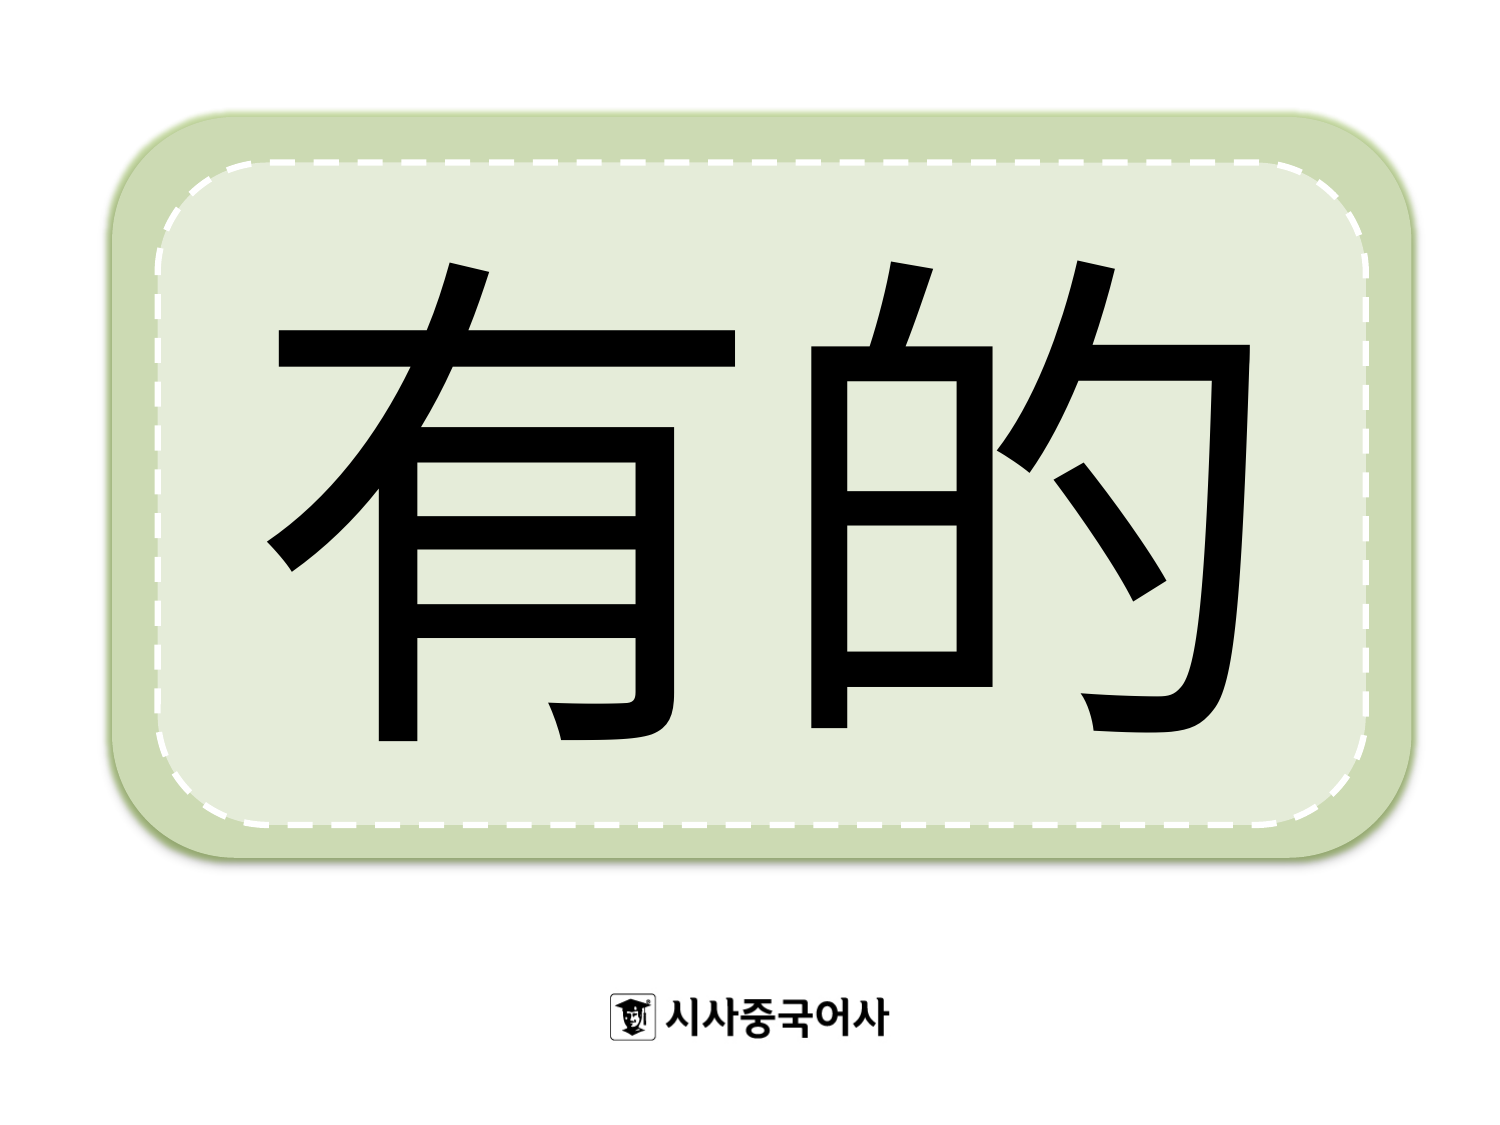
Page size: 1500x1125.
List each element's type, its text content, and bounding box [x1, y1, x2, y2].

picture [602, 987, 898, 1047]
text_box 有的 [162, 160, 1371, 824]
